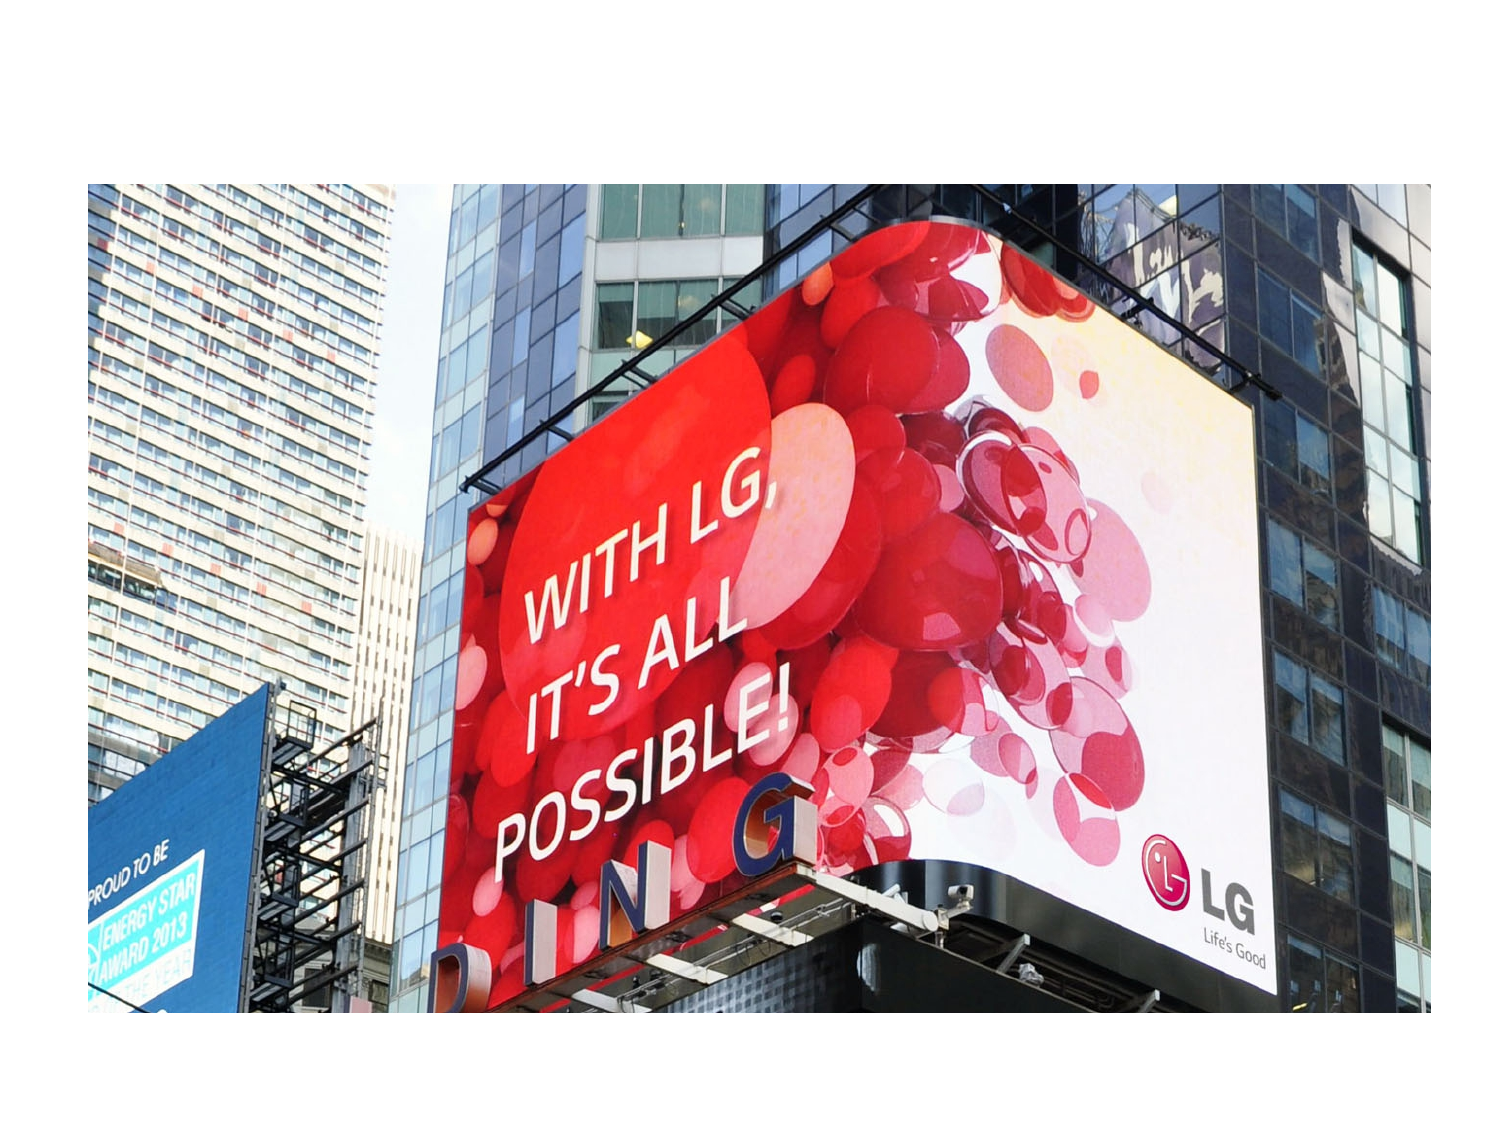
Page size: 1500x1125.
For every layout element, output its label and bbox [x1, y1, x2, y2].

picture [88, 184, 1431, 1013]
